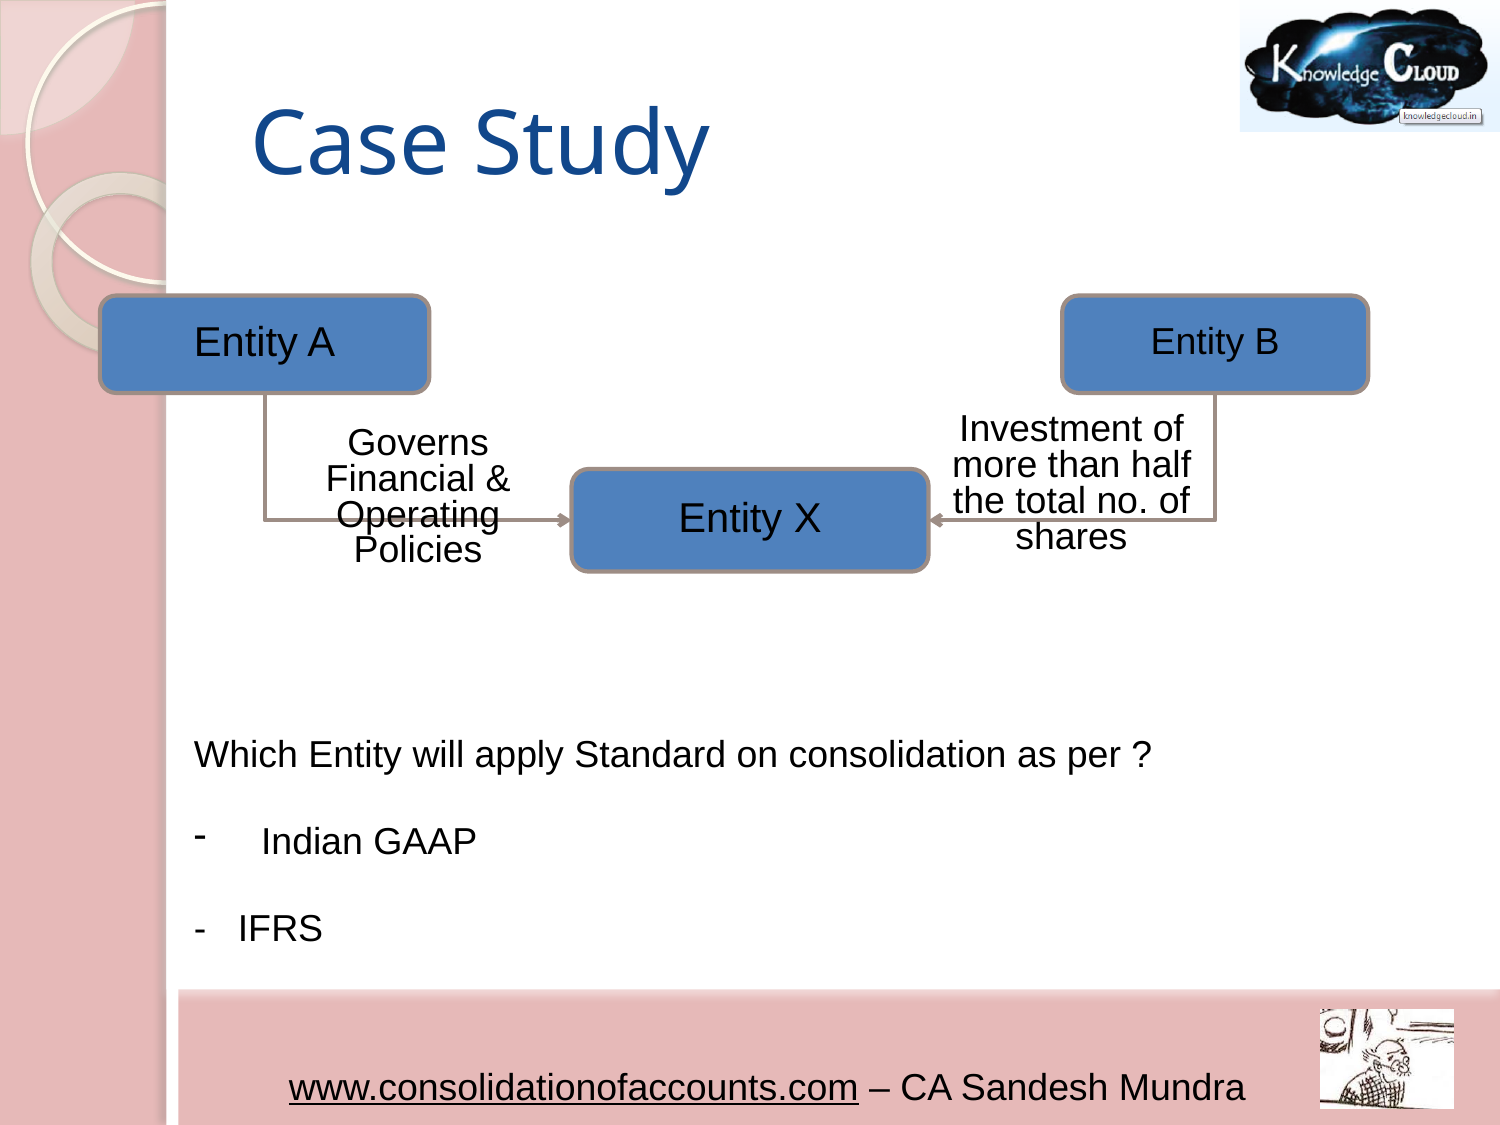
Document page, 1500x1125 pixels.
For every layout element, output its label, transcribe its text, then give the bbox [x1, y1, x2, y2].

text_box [354, 302, 482, 611]
text_box Governs Financial & Operating Policies [487, 418, 572, 578]
picture [1239, 0, 1500, 132]
title Case Study [235, 45, 1466, 233]
picture [1320, 1009, 1454, 1109]
text_box Governs Financial & Operating Policies [264, 418, 347, 578]
table_header 90 [1136, 317, 1142, 393]
text_box Entity X [572, 468, 926, 572]
text_box Entity B [1062, 295, 1369, 393]
table_header FCTR A/c Dr [347, 304, 354, 393]
text_box Which Entity will apply Standard on consolidation as per ? Indian GAAP - IFRS [179, 731, 1168, 1044]
text_box Investment of more than half the total no. of shares [918, 405, 1003, 564]
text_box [1010, 315, 1136, 601]
text_box Entity A [99, 295, 426, 393]
text_box Investment of more than half the total no. of shares [1142, 405, 1225, 564]
